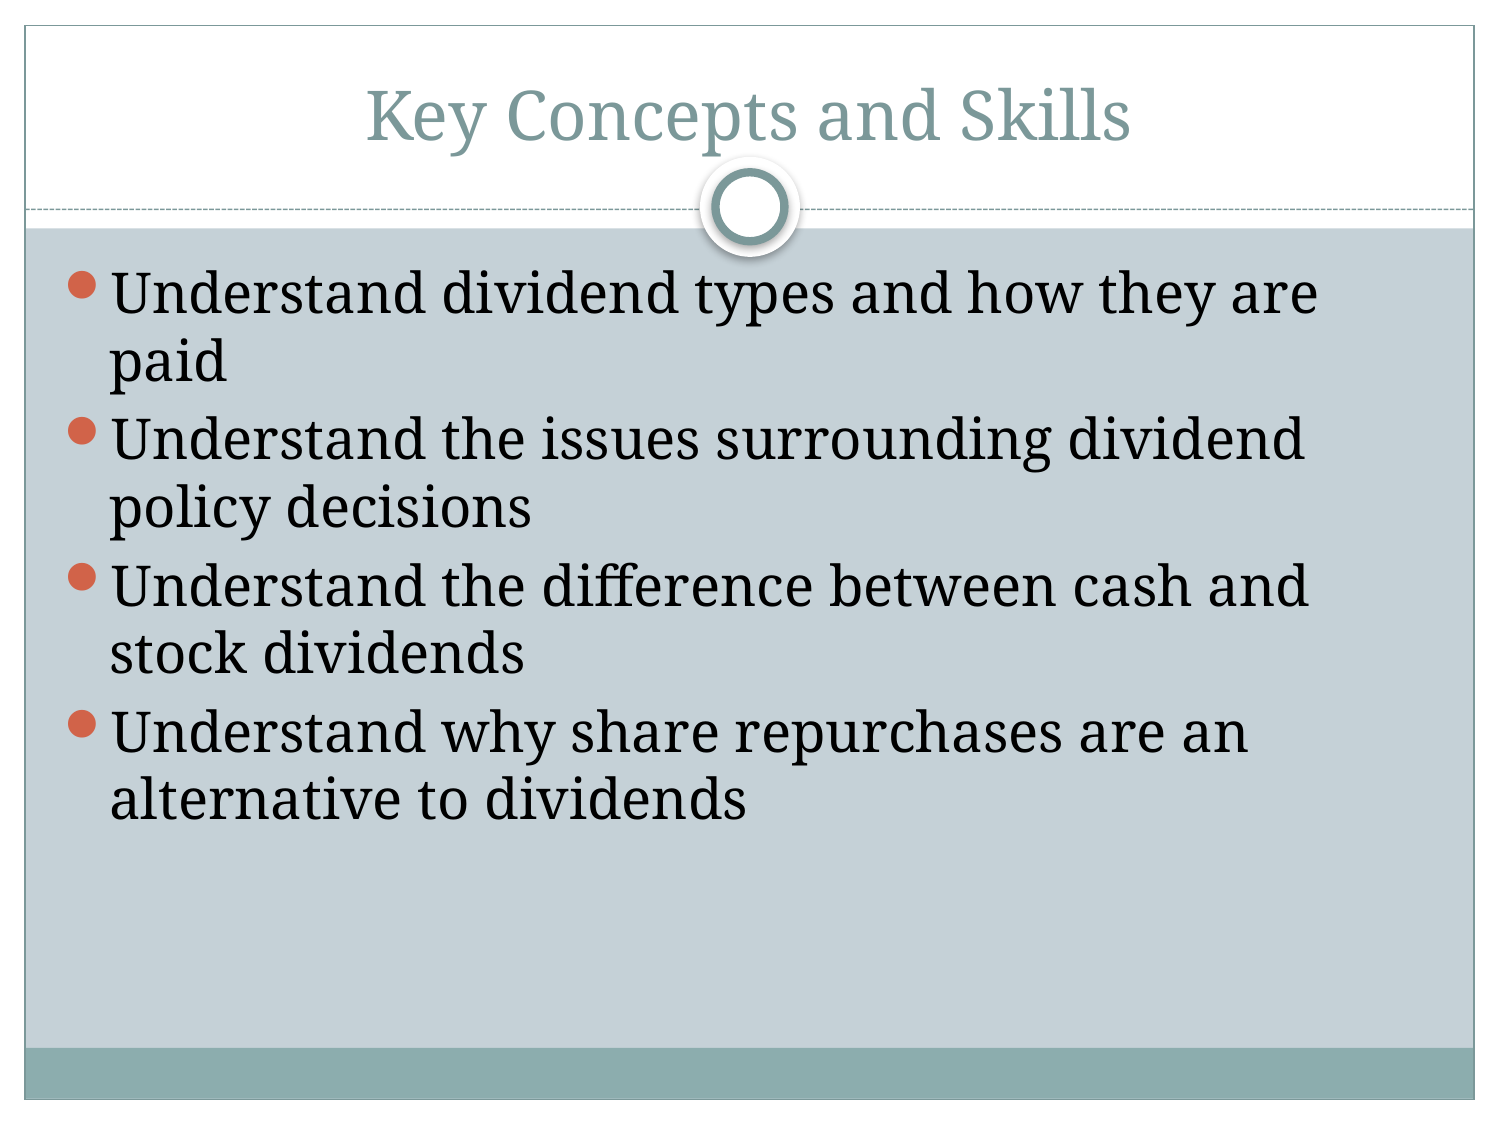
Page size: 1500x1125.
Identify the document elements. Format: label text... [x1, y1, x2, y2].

title Key Concepts and Skills [49, 37, 1450, 162]
list Understand dividend types and how they are paid Understand the issues surrounding dividend policy decisions Understand the difference between cash and stock dividends Understand why share repurchases are an alternative to dividends [49, 249, 1450, 1005]
